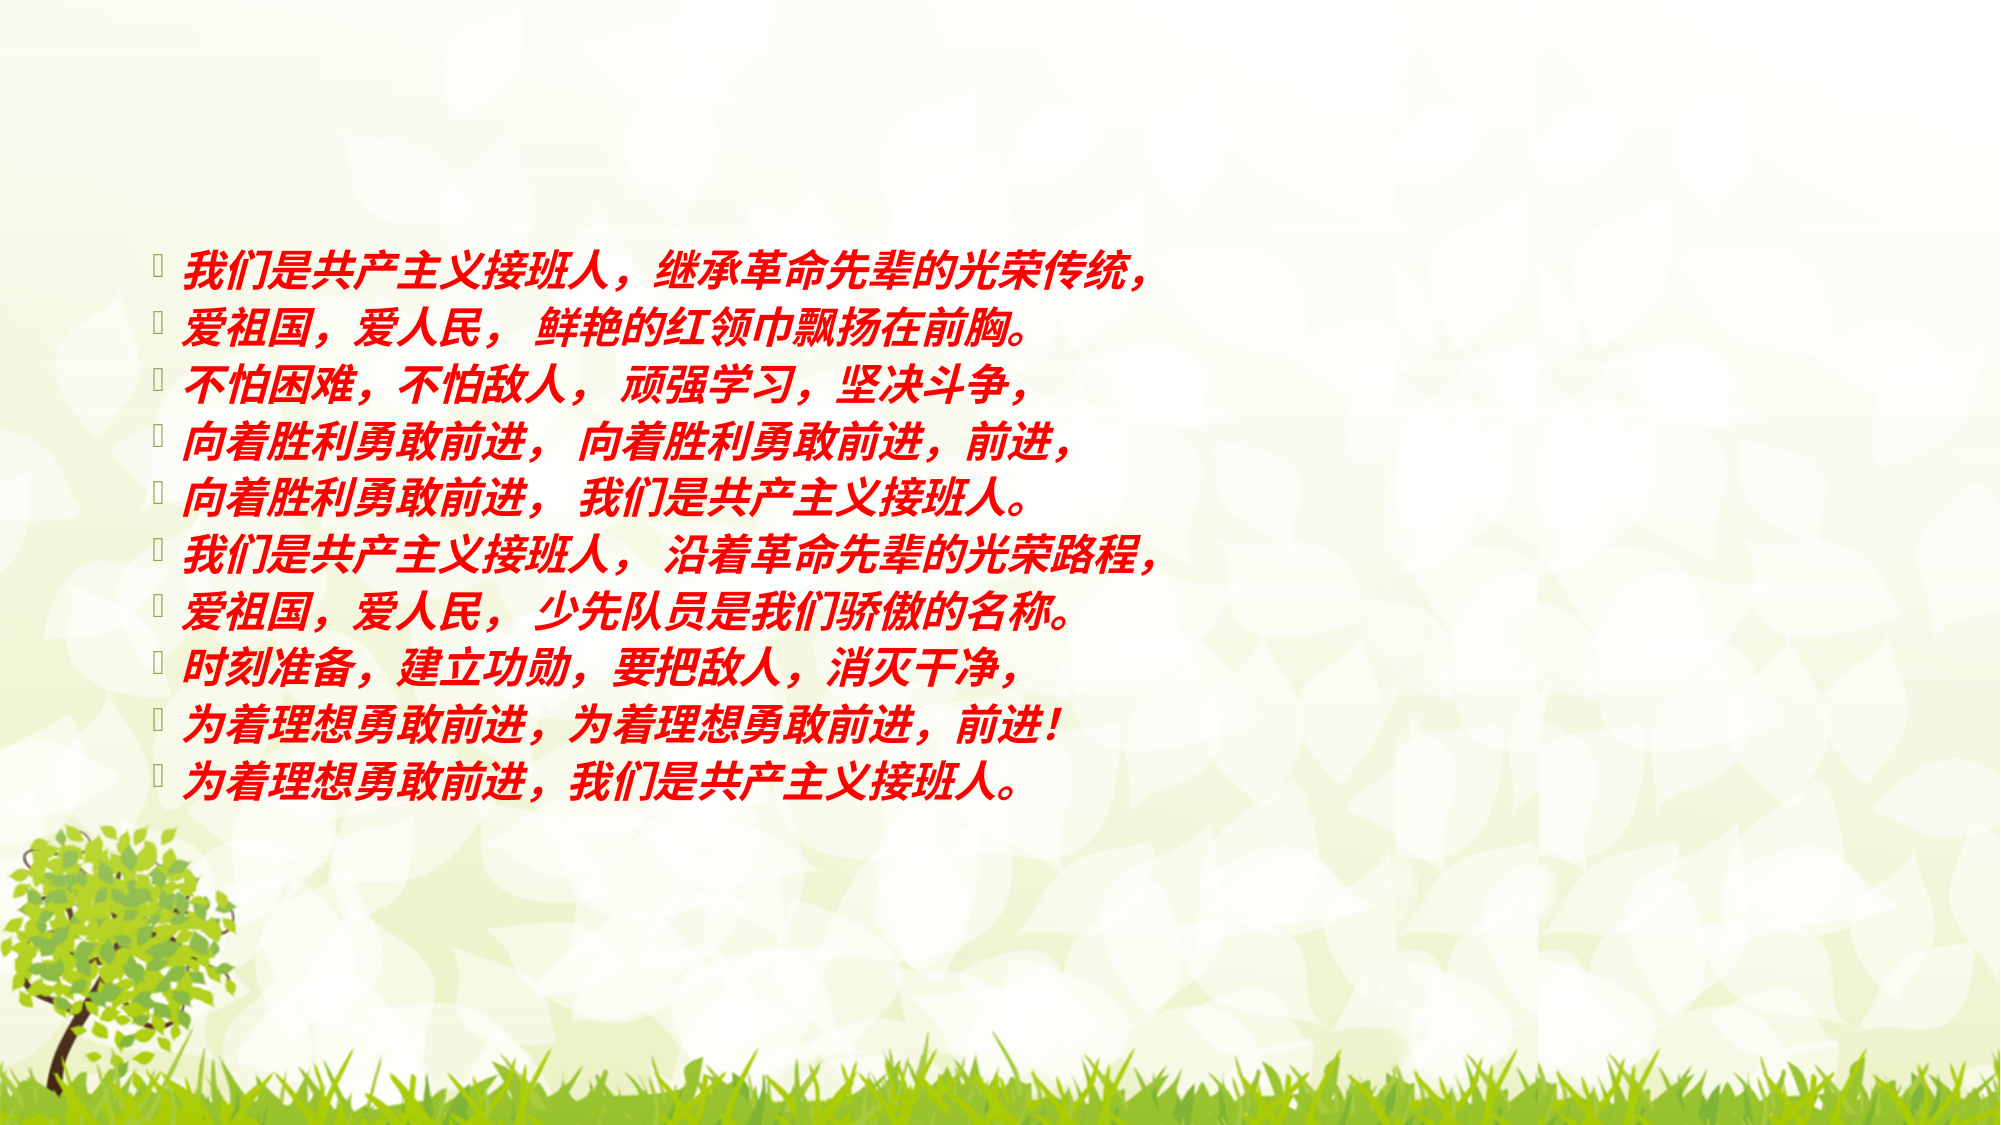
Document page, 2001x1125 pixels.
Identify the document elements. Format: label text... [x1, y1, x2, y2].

picture [0, 0, 2001, 1125]
list 我们是共产主义接班人，继承革命先辈的光荣传统， 爱祖国，爱人民， 鲜艳的红领巾飘扬在前胸。 不怕困难，不怕敌人， 顽强学习，坚决斗争， 向着胜利勇敢前进， 向着胜利勇敢前进，前进， 向着胜利勇敢前进， 我们是共产主义接班人。 我们是共产主义接班人， 沿着革命先辈的光荣路程， 爱祖国，爱人民， 少先队员是我们骄傲的名称。 时刻准备，建立功勋，要把敌人，消灭干净， 为着理想勇敢前进，为着理想勇敢前进，前进！ 为着理想勇敢前进，我们是共产主义接班人。 [137, 246, 1863, 815]
